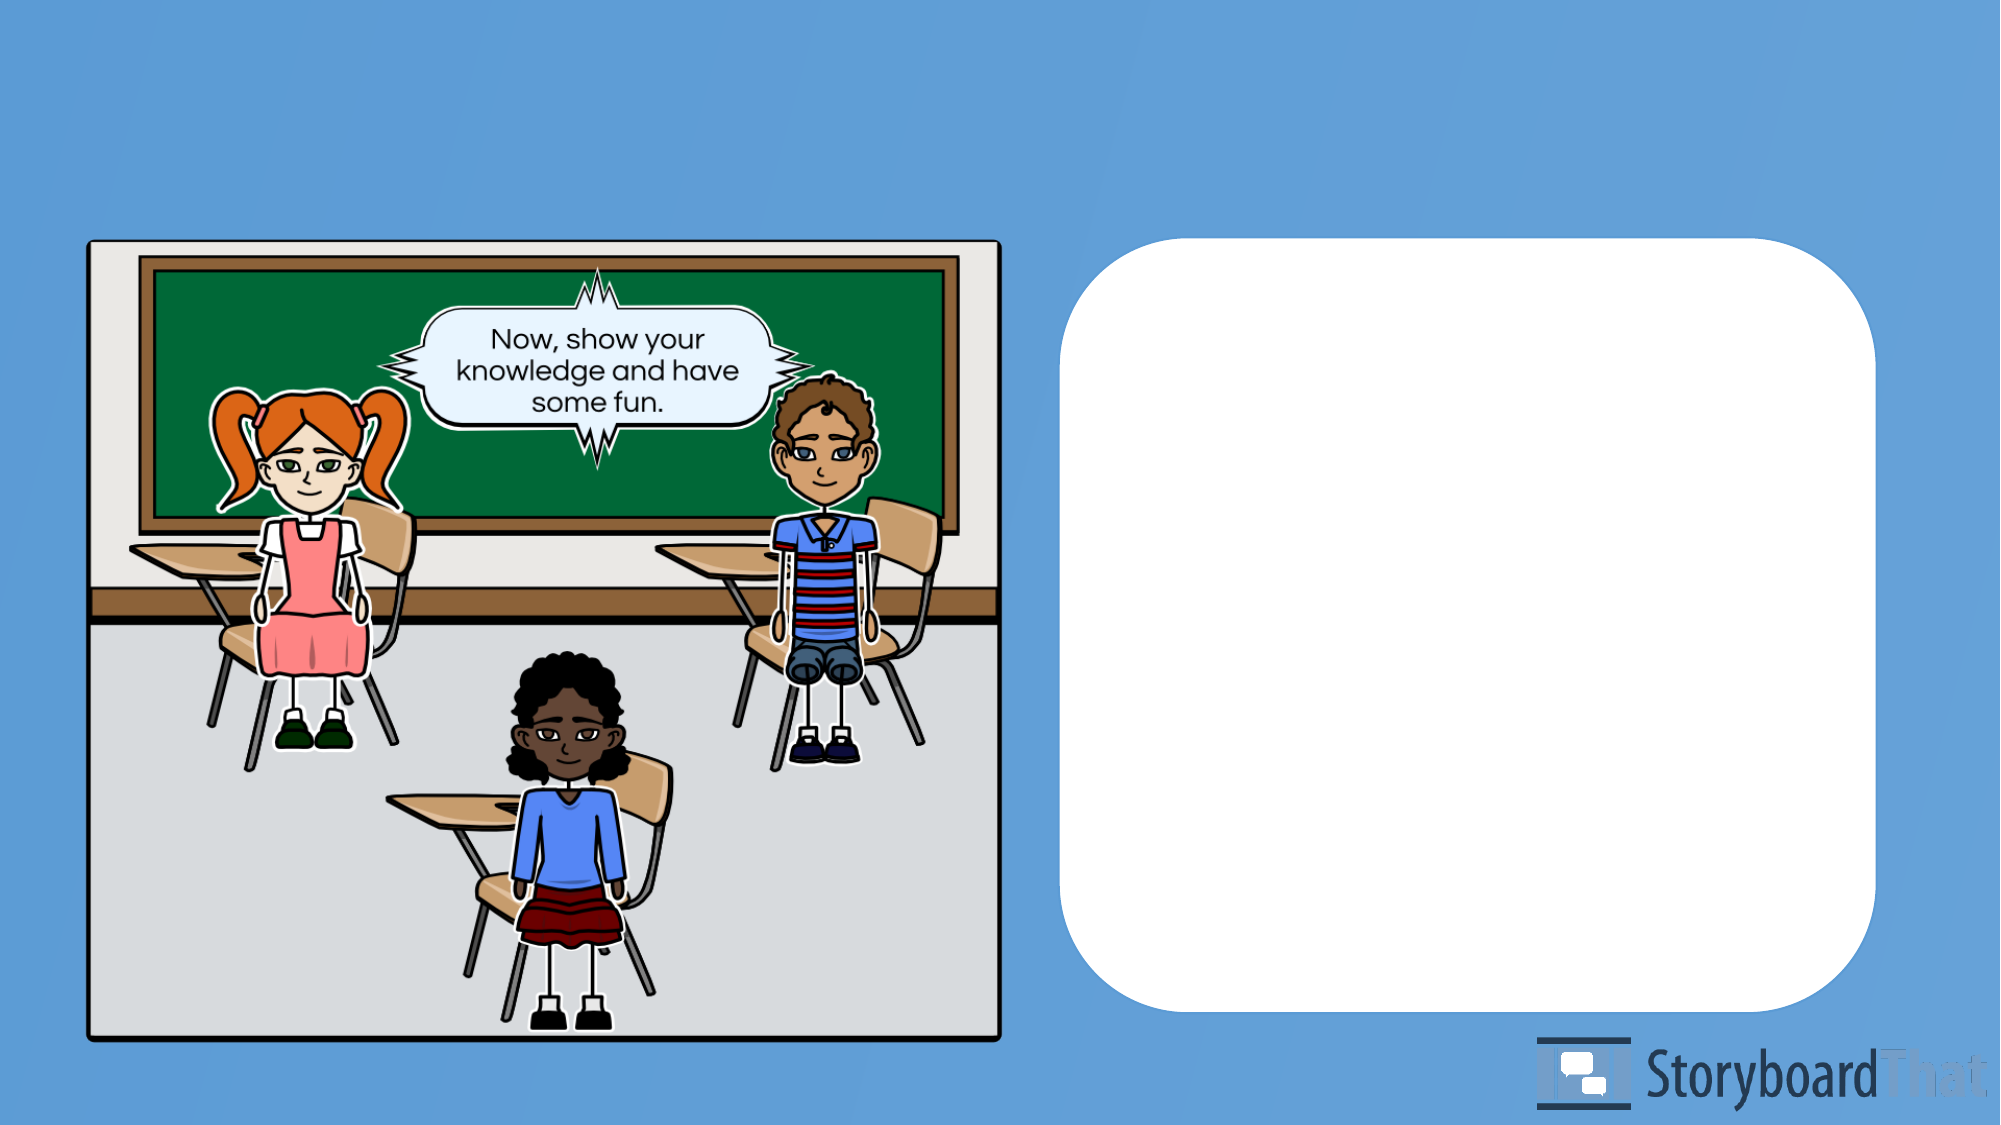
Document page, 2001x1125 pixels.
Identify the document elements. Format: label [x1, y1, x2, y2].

picture [1537, 1034, 1987, 1112]
picture [74, 229, 1013, 1053]
